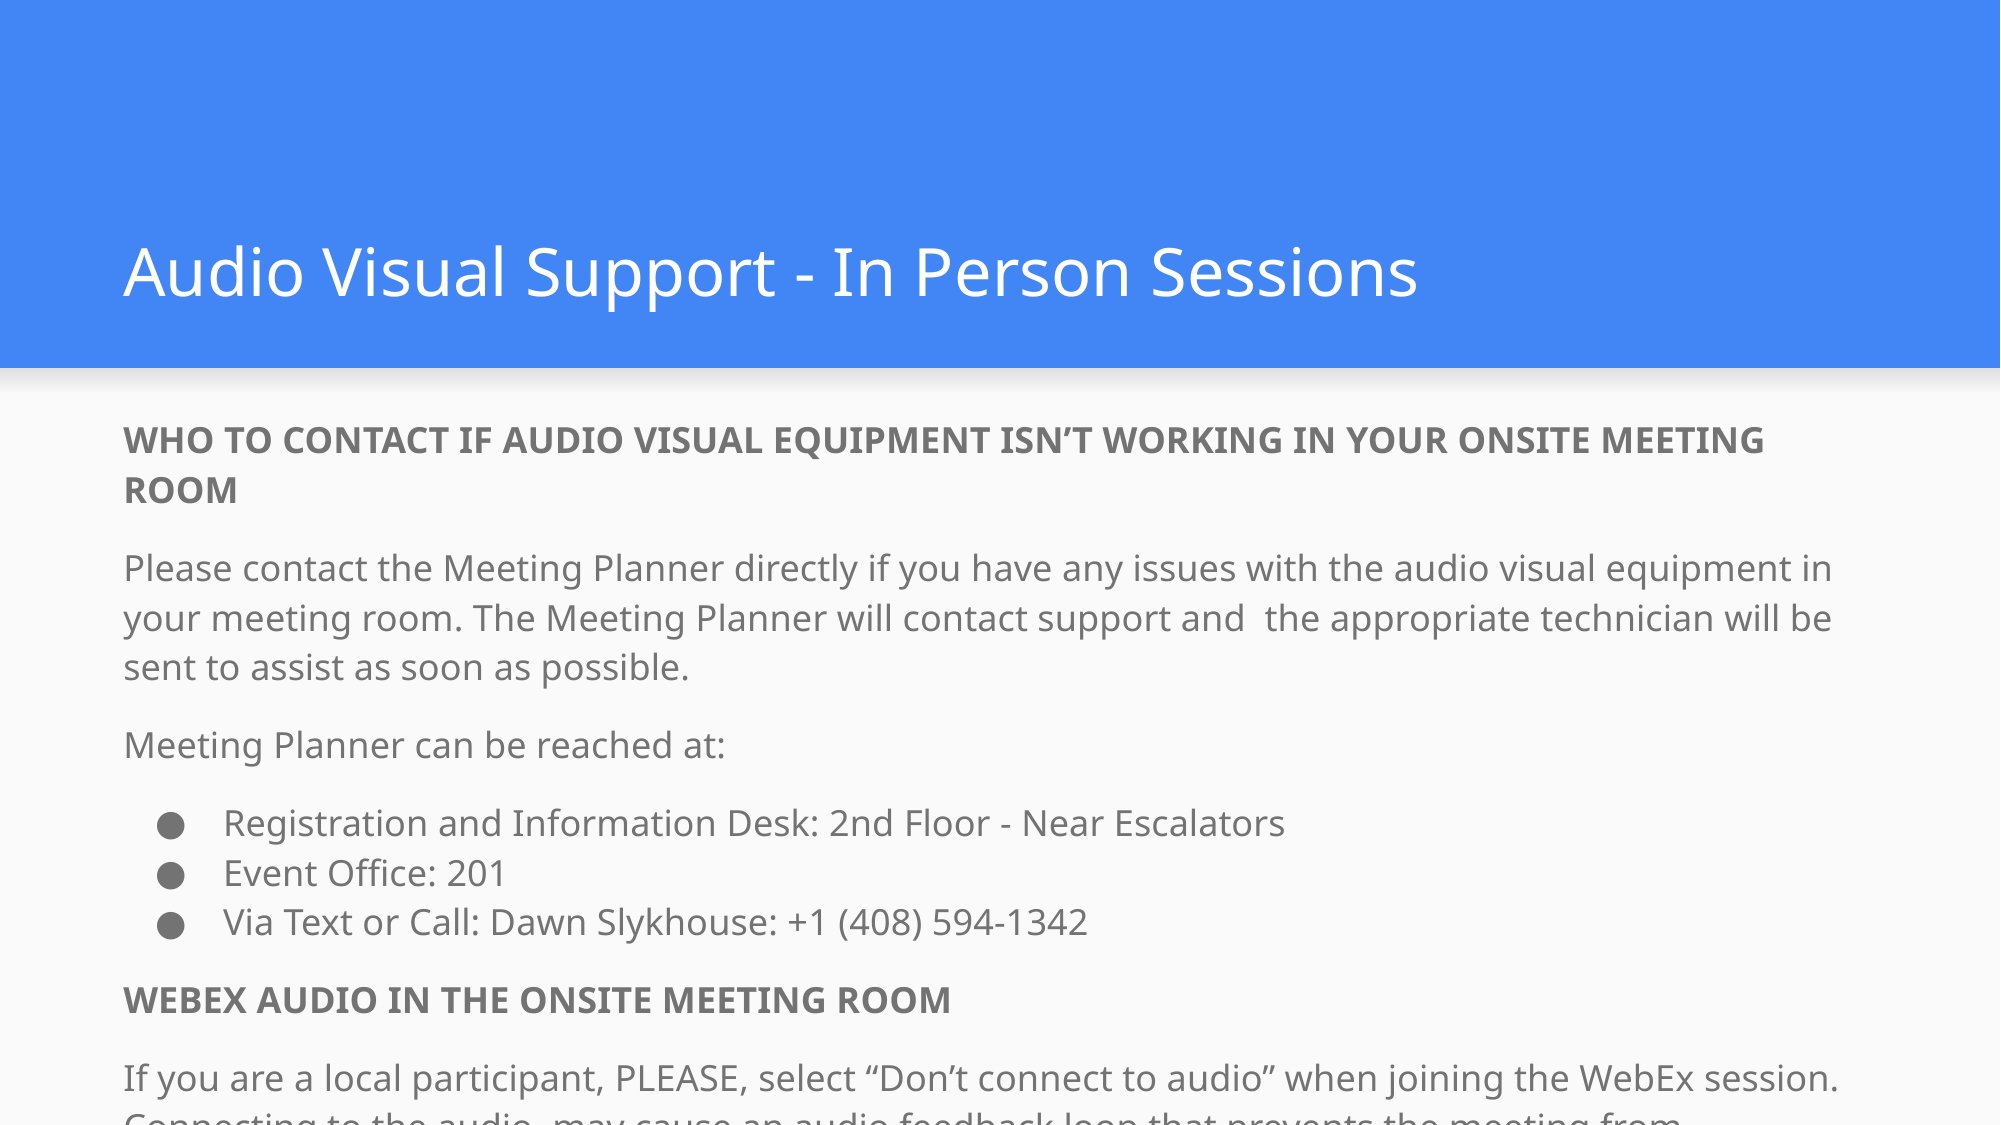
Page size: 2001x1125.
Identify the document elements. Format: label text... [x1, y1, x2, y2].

list WHO TO CONTACT IF AUDIO VISUAL EQUIPMENT ISN’T WORKING IN YOUR ONSITE MEETING ROOM Please contact the Meeting Planner directly if you have any issues with the audio visual equipment in your meeting room. The Meeting Planner will contact support and the appropriate technician will be sent to assist as soon as possible. Meeting Planner can be reached at: Registration and Information Desk: 2nd Floor - Near Escalators Event Office: 201 Via Text or Call: Dawn Slykhouse: +1 (408) 594-1342 WEBEX AUDIO IN THE ONSITE MEETING ROOM If you are a local participant, PLEASE, select “Don’t connect to audio” when joining the WebEx session. Connecting to the audio, may cause an audio feedback loop that prevents the meeting from proceeding [103, 391, 1872, 1125]
title Audio Visual Support - In Person Sessions [103, 161, 1902, 330]
